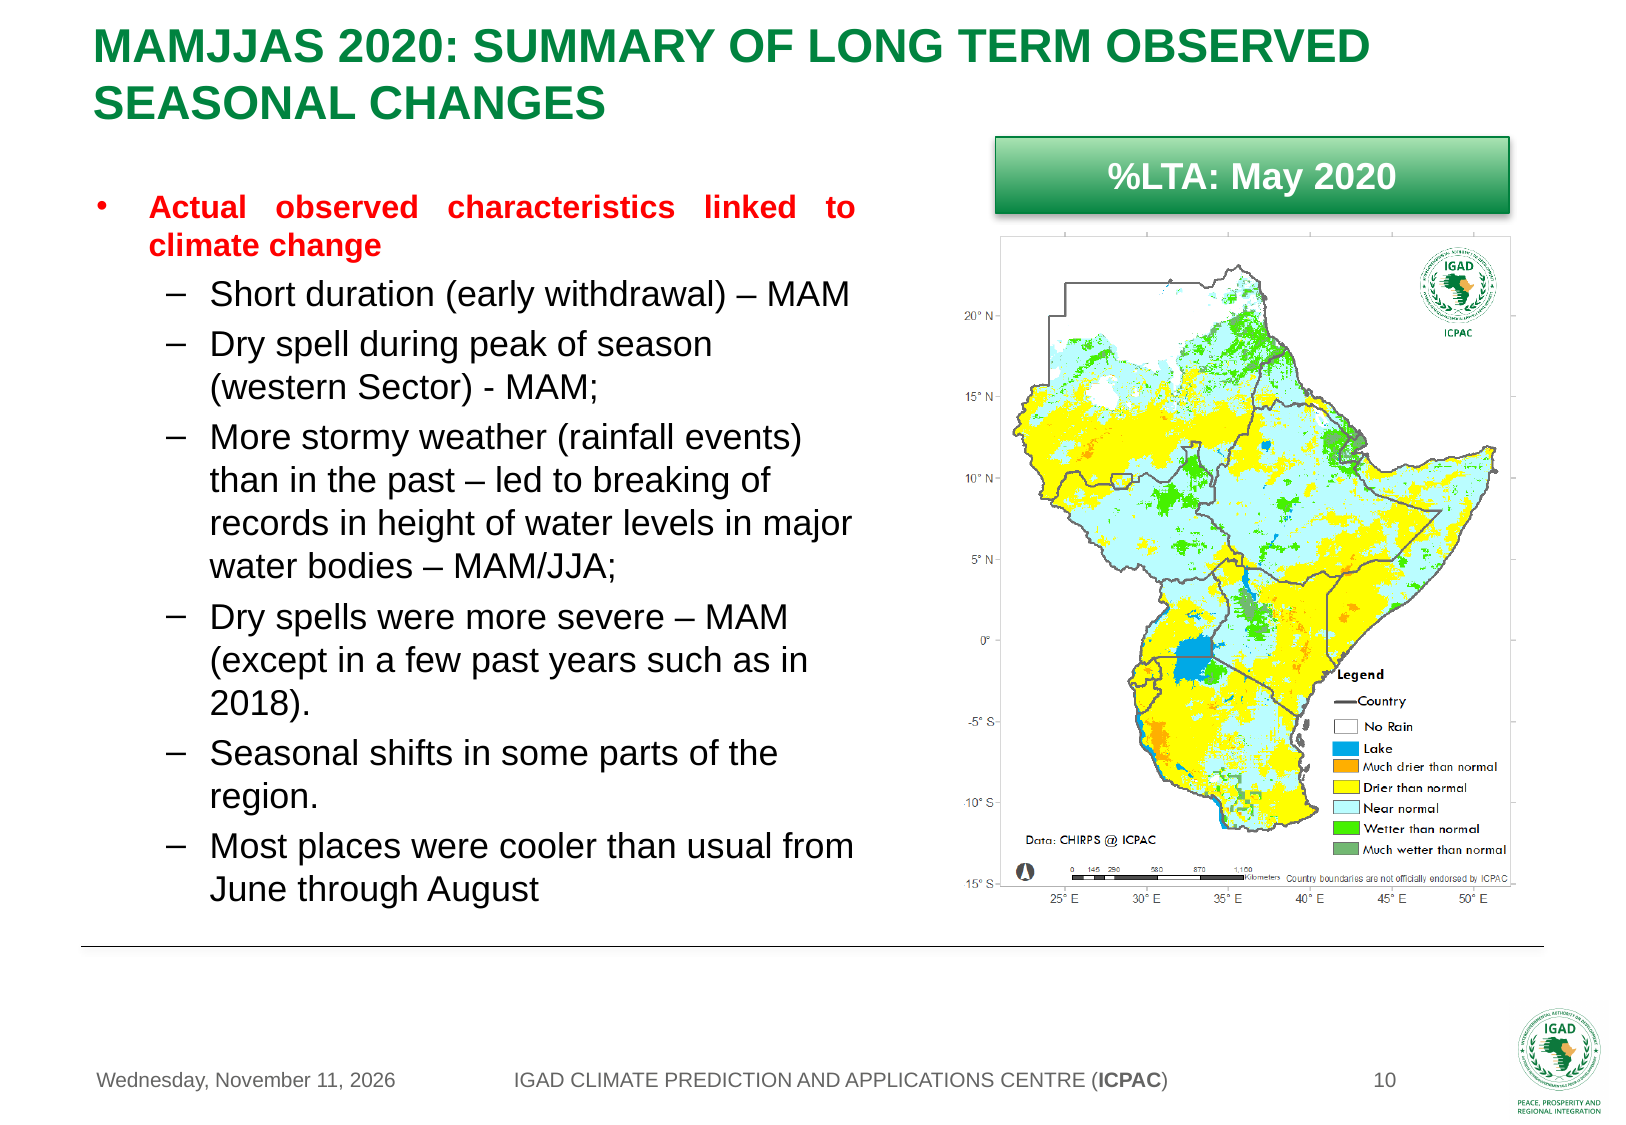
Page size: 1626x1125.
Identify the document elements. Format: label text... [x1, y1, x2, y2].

list Actual observed characteristics linked to climate change Short duration (early withdrawal) – MAM Dry spell during peak of season (western Sector) - MAM; More stormy weather (rainfall events) than in the past – led to breaking of records in height of water levels in major water bodies – MAM/JJA; Dry spells were more severe – MAM (except in a few past years such as in 2018). Seasonal shifts in some parts of the region. Most places were cooler than usual from June through August [81, 178, 872, 965]
title MAMJJAS 2020: summary of long term observed seasonal changes [77, 7, 1593, 138]
footer IGAD CLIMATE PREDICTION AND APPLICATIONS CENTRE (ICPAC) [487, 1064, 1195, 1094]
picture [1509, 1000, 1609, 1120]
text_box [964, 136, 1546, 921]
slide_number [81, 1064, 461, 1094]
slide_number 10 [1352, 1064, 1417, 1094]
